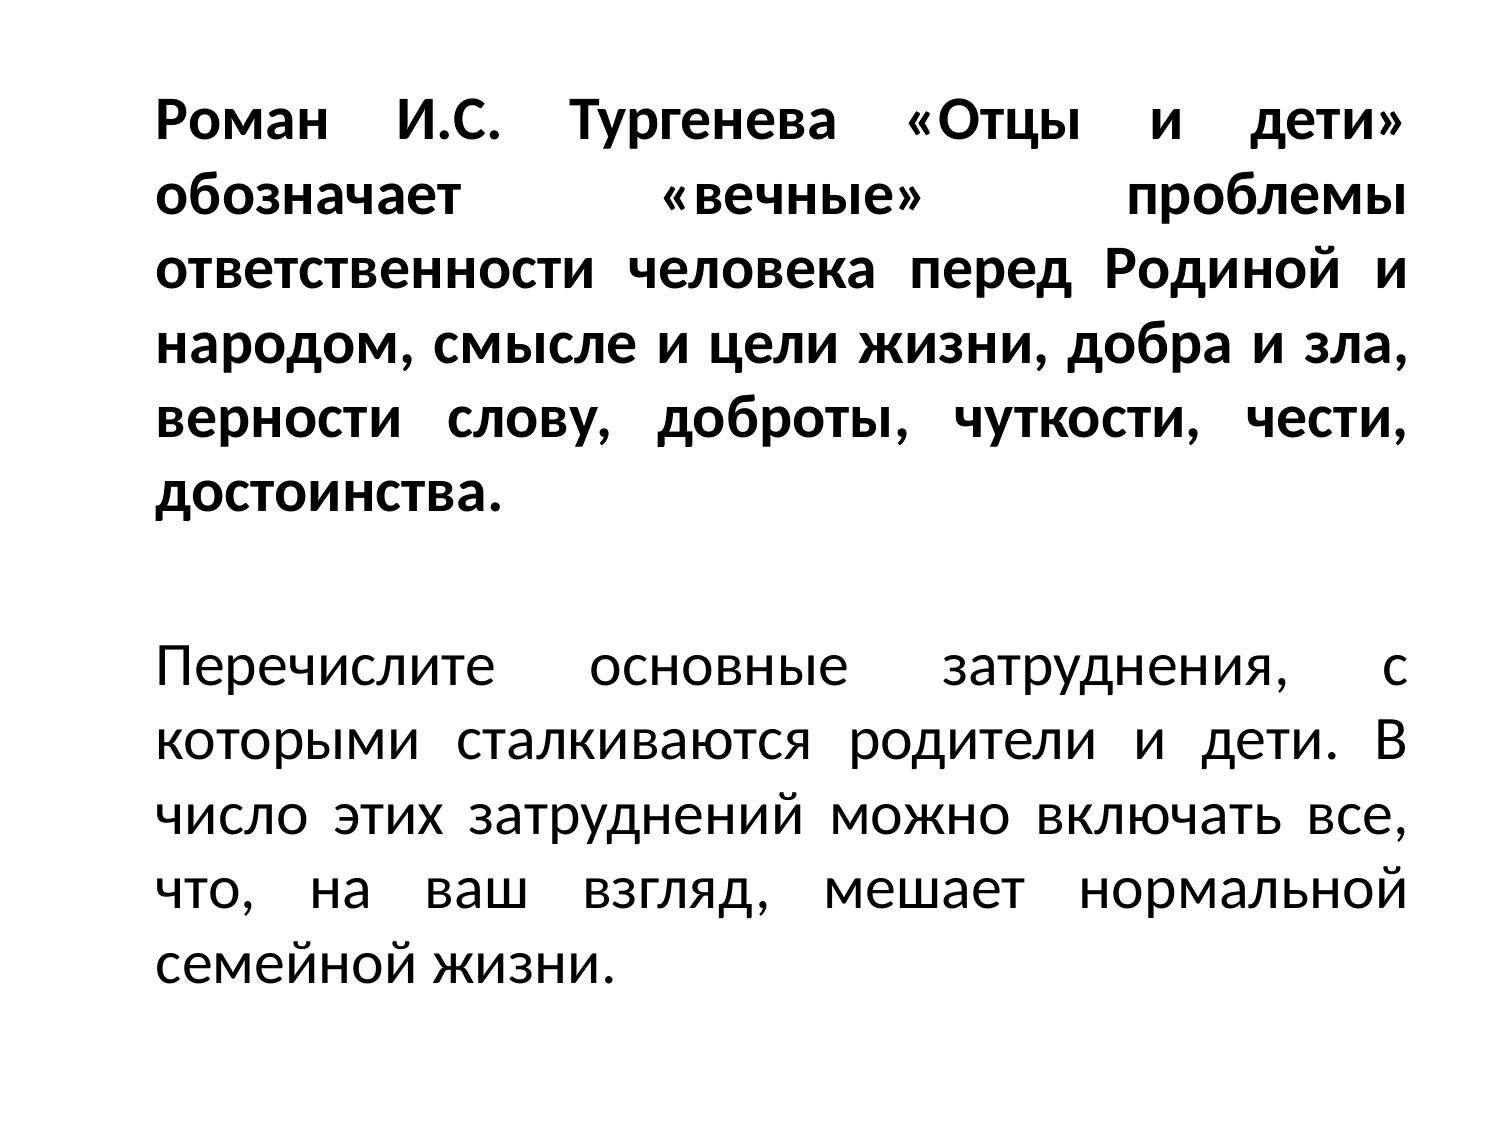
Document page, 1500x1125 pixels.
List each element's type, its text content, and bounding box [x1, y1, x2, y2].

list Роман И.С. Тургенева «Отцы и дети» обозначает «вечные» проблемы ответственности человека перед Родиной и народом, смысле и цели жизни, добра и зла, верности слову, доброты, чуткости, чести, достоинства. Перечислите основные затруднения, с которыми сталкиваются родители и дети. В число этих затруднений можно включать все, что, на ваш взгляд, мешает нормальной семейной жизни. [88, 70, 1425, 1006]
